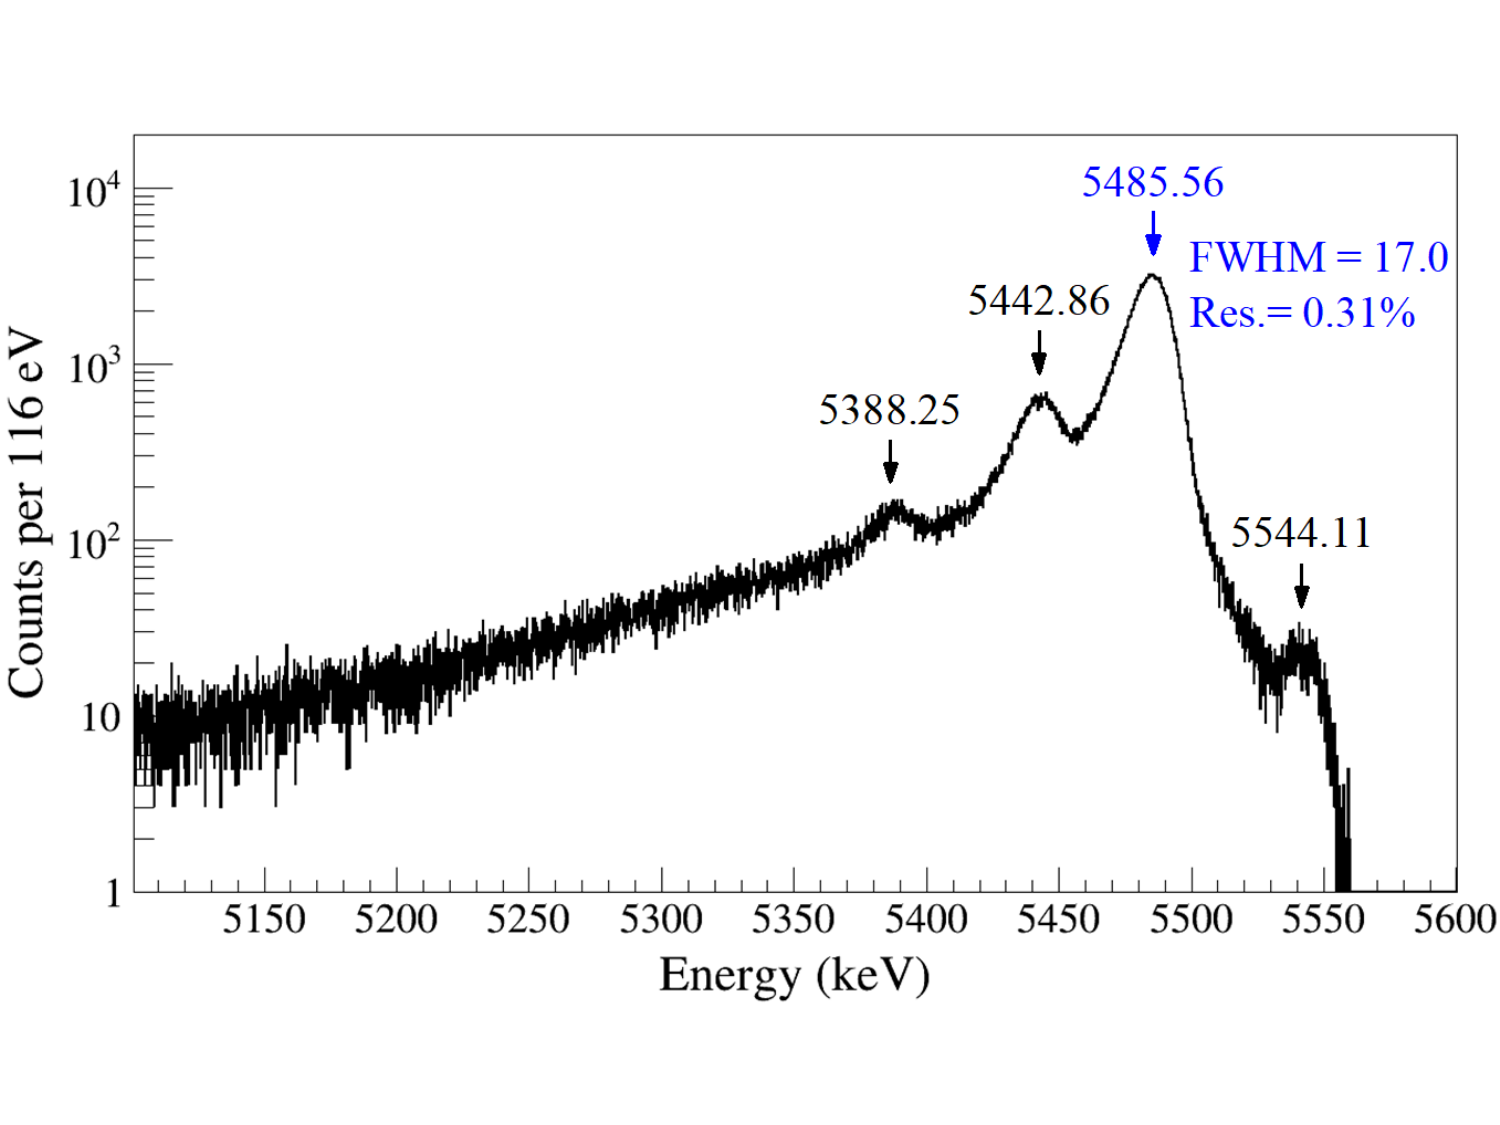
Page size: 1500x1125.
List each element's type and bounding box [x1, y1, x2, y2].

picture [0, 118, 1500, 1007]
